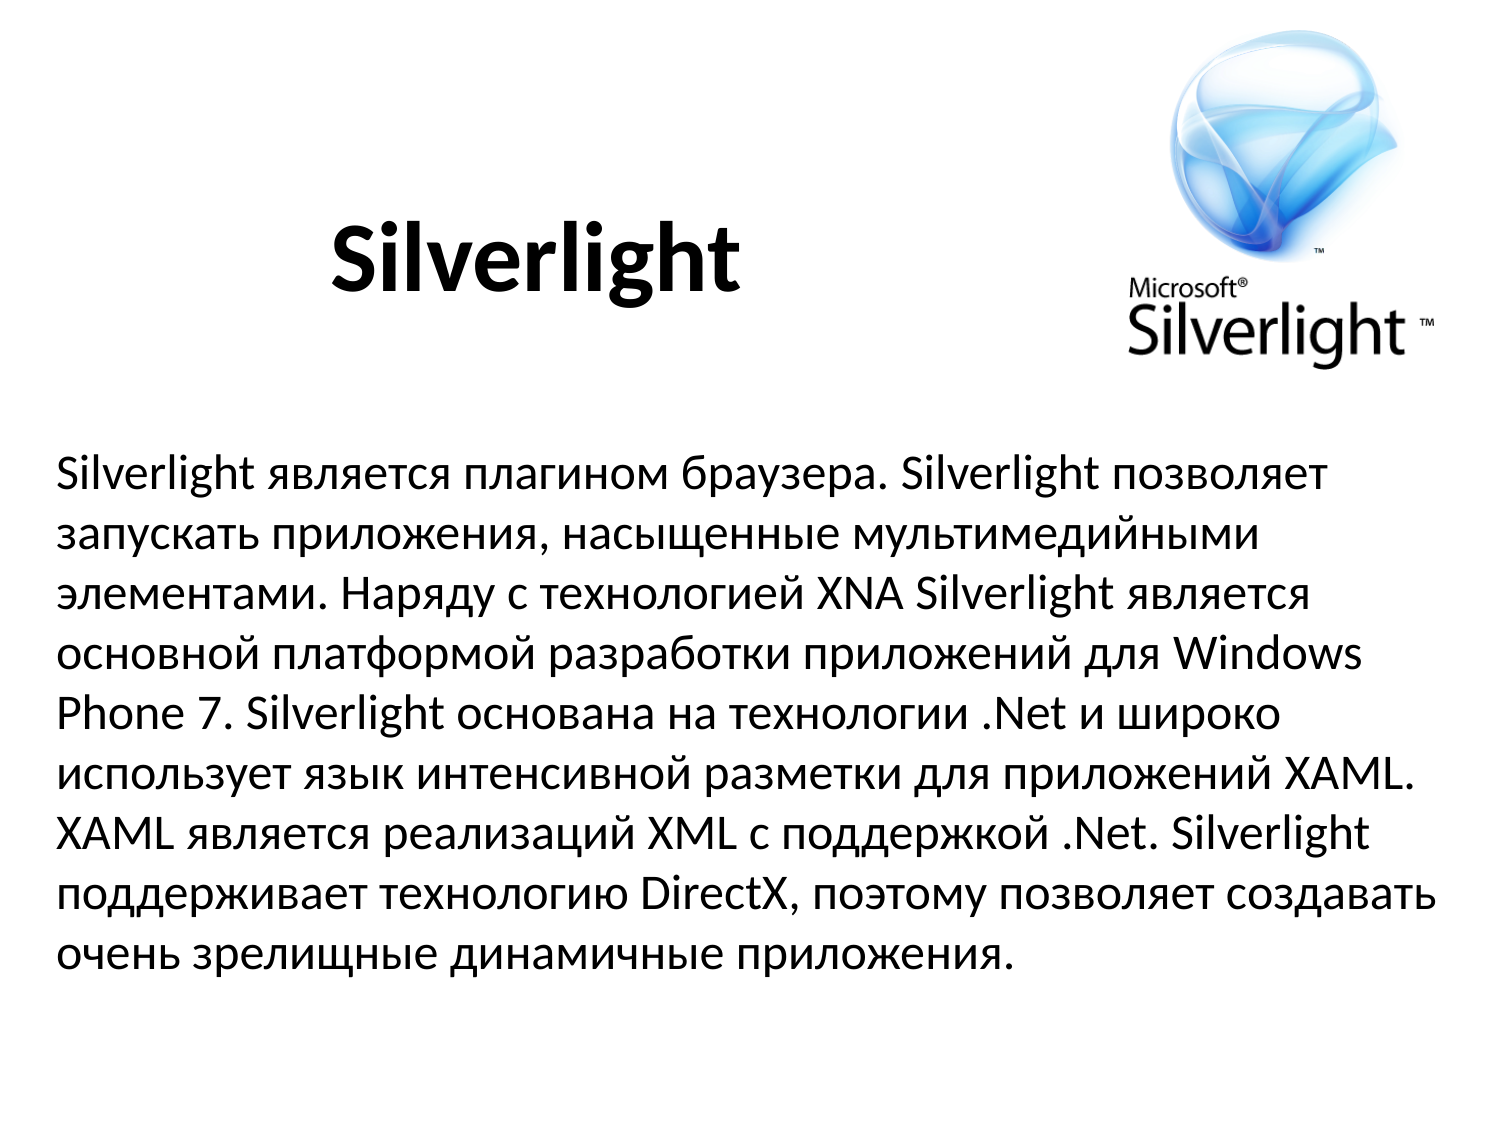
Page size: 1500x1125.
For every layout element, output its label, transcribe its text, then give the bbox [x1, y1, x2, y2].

text_box Silverlight [315, 184, 758, 320]
picture [1127, 30, 1435, 370]
text_box Silverlight является плагином браузера. Silverlight позволяет запускать приложения, насыщенные мультимедийными элементами. Наряду с технологией XNA Silverlight является основной платформой разработки приложений для Windows Phone 7. Silverlight основана на технологии .Net и широко использует язык интенсивной разметки для приложений XAML. XAML является реализаций XML с поддержкой .Net. Silverlight поддерживает технологию DirectX, поэтому позволяет создавать очень зрелищные динамичные приложения. [41, 432, 1471, 988]
